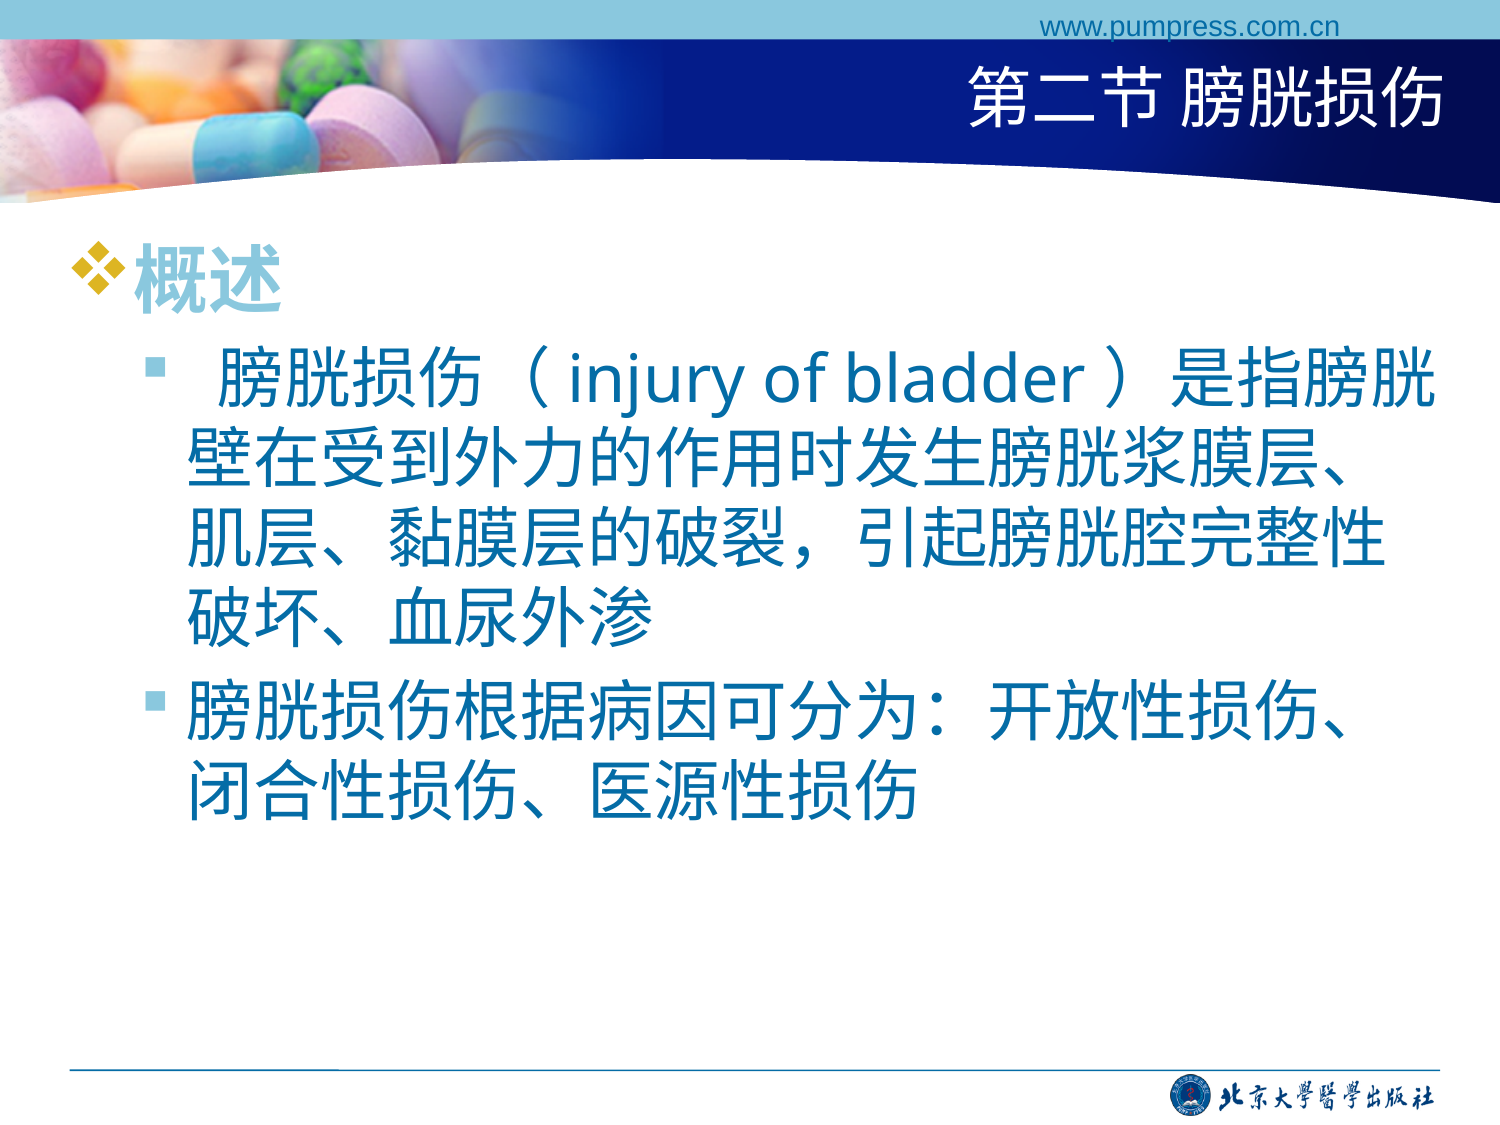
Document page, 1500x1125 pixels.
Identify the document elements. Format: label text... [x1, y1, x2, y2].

slide_number www.pumpress.com.cn [1025, 0, 1463, 38]
title 第二节 膀胱损伤 [137, 49, 1463, 143]
picture [1170, 1074, 1436, 1118]
list 概述 膀胱损伤（injury of bladder）是指膀胱壁在受到外力的作用时发生膀胱浆膜层、肌层、黏膜层的破裂，引起膀胱腔完整性破坏、血尿外渗 膀胱损伤根据病因可分为：开放性损伤、闭合性损伤、医源性损伤 [49, 224, 1463, 1026]
picture [0, 40, 1500, 203]
